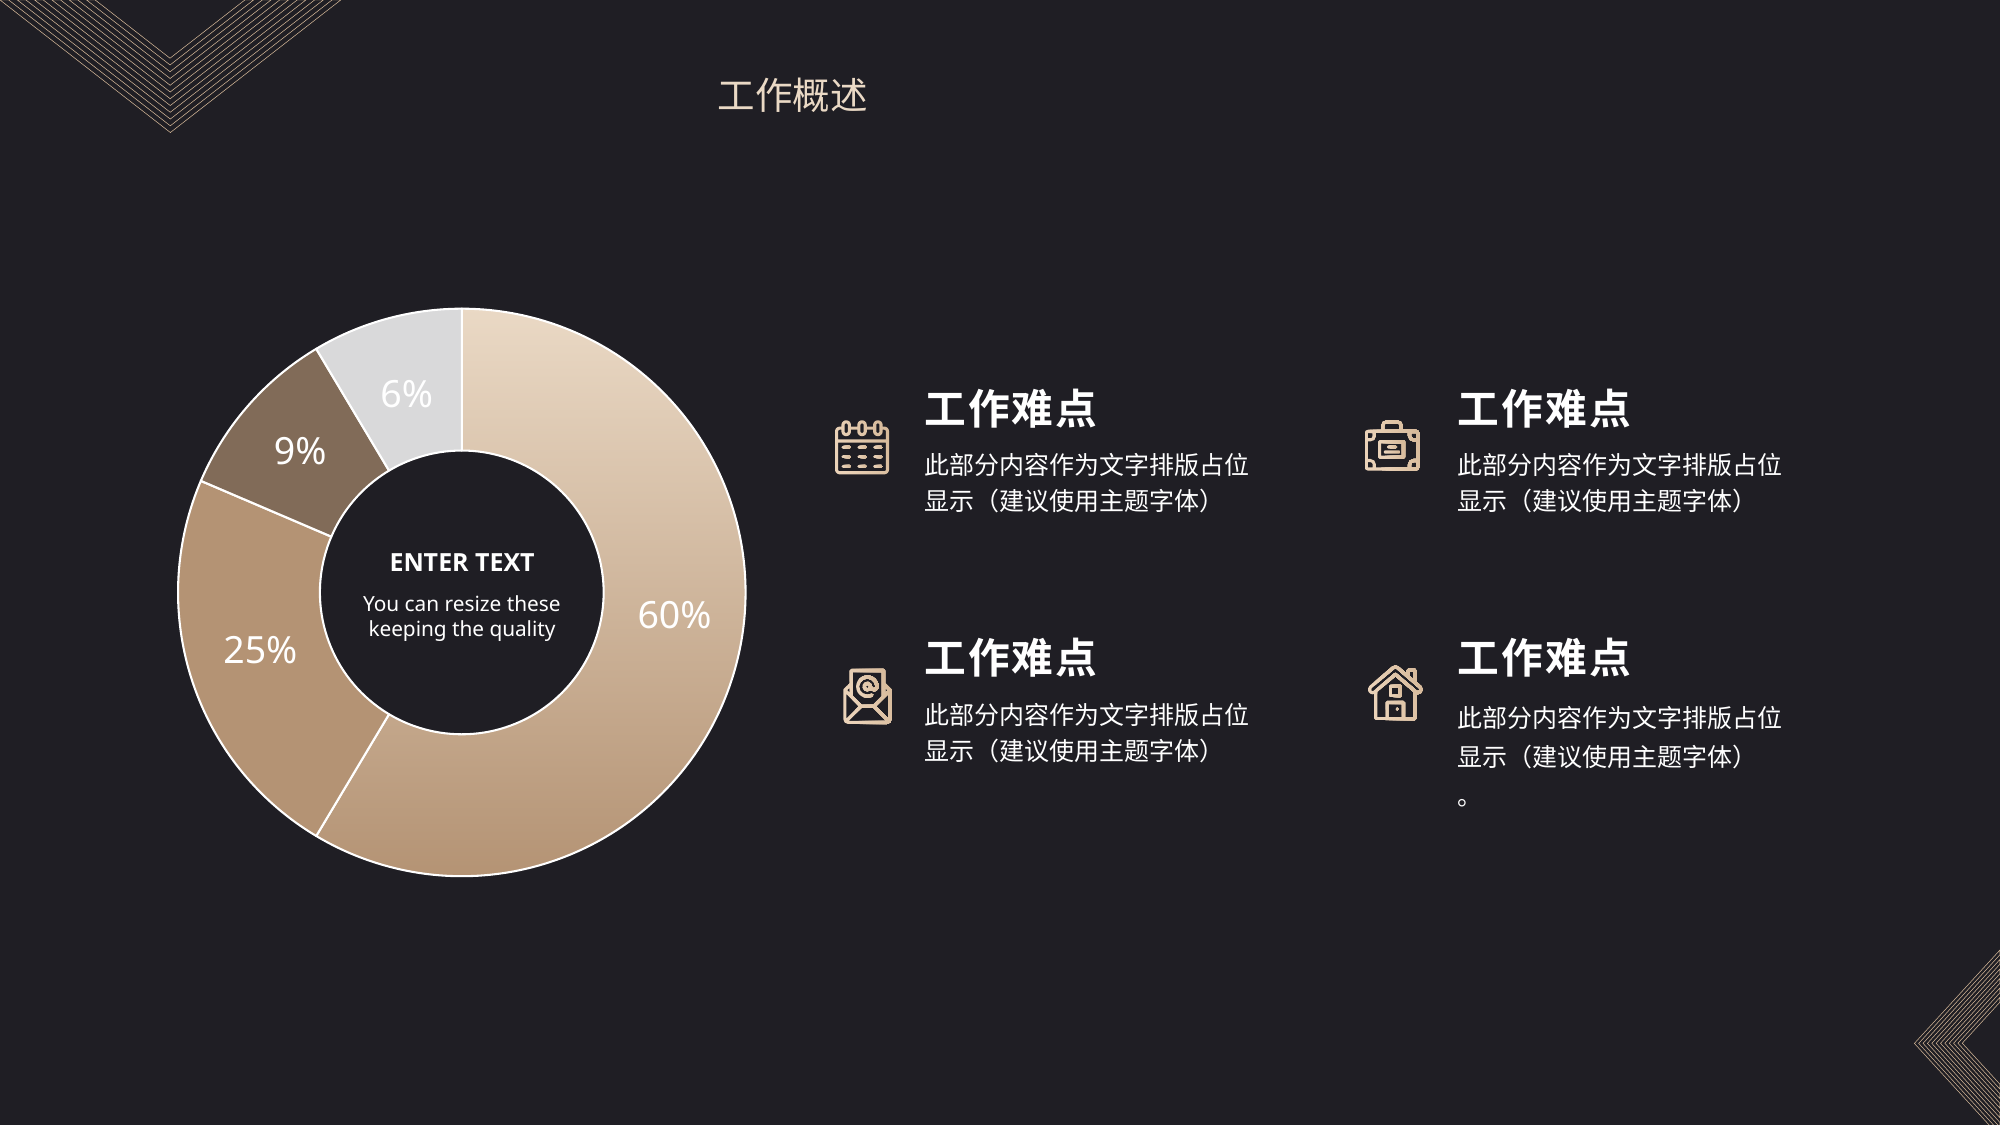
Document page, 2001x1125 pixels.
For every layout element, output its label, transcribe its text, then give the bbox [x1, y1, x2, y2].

text_box 此部分内容作为文字排版占位显示（建议使用主题字体） 。 [1443, 686, 1816, 818]
text_box 工作难点 [1443, 624, 1816, 686]
text_box 工作难点 [1443, 375, 1816, 436]
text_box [1367, 665, 1424, 721]
chart [155, 296, 769, 889]
text_box [0, 0, 343, 134]
text_box 此部分内容作为文字排版占位显示（建议使用主题字体） [1443, 436, 1816, 523]
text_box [835, 420, 890, 475]
text_box 此部分内容作为文字排版占位显示（建议使用主题字体） [909, 686, 1282, 773]
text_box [843, 668, 892, 724]
text_box 工作难点 [909, 624, 1282, 686]
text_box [1364, 420, 1420, 471]
text_box 此部分内容作为文字排版占位显示（建议使用主题字体） [909, 436, 1282, 523]
text_box 工作概述 [703, 64, 1267, 125]
text_box [1912, 948, 2000, 1125]
text_box 工作难点 [909, 375, 1282, 436]
